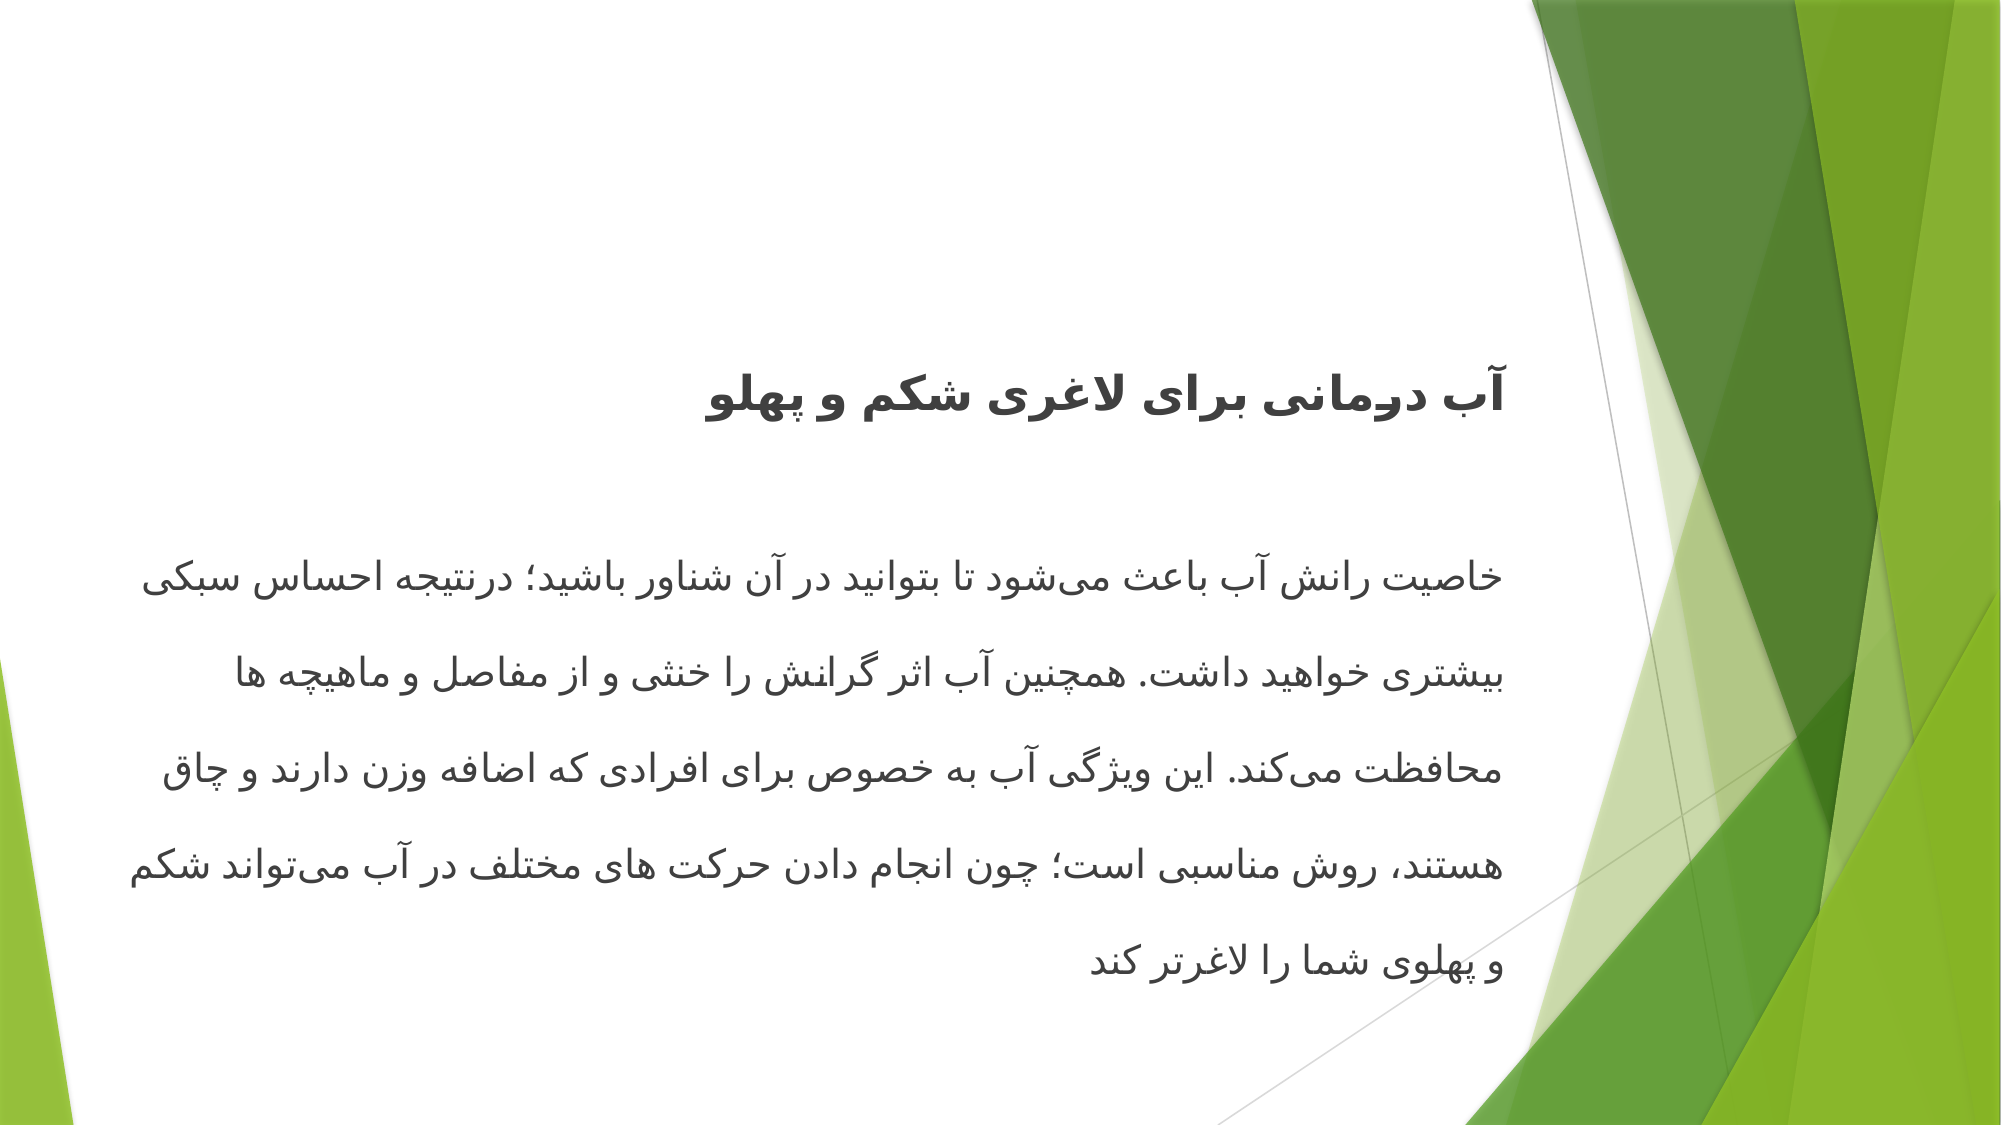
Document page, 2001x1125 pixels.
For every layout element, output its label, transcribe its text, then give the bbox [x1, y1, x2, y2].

list آب درمانی برای لاغری شکم و پهلو خاصیت رانش آب باعث می‌شود تا بتوانید در آن شناور باشید؛ درنتیجه احساس سبکی بیشتری خواهید داشت. همچنین آب اثر گرانش را خنثی و از مفاصل و ماهیچه‌ ها محافظت می‌کند. این ویژگی آب به خصوص برای افرادی که اضافه وزن دارند و چاق هستند، روش مناسبی است؛ چون انجام دادن حرکت های مختلف در آب می‌تواند شکم و پهلوی شما را لاغرتر کند [111, 354, 1522, 992]
